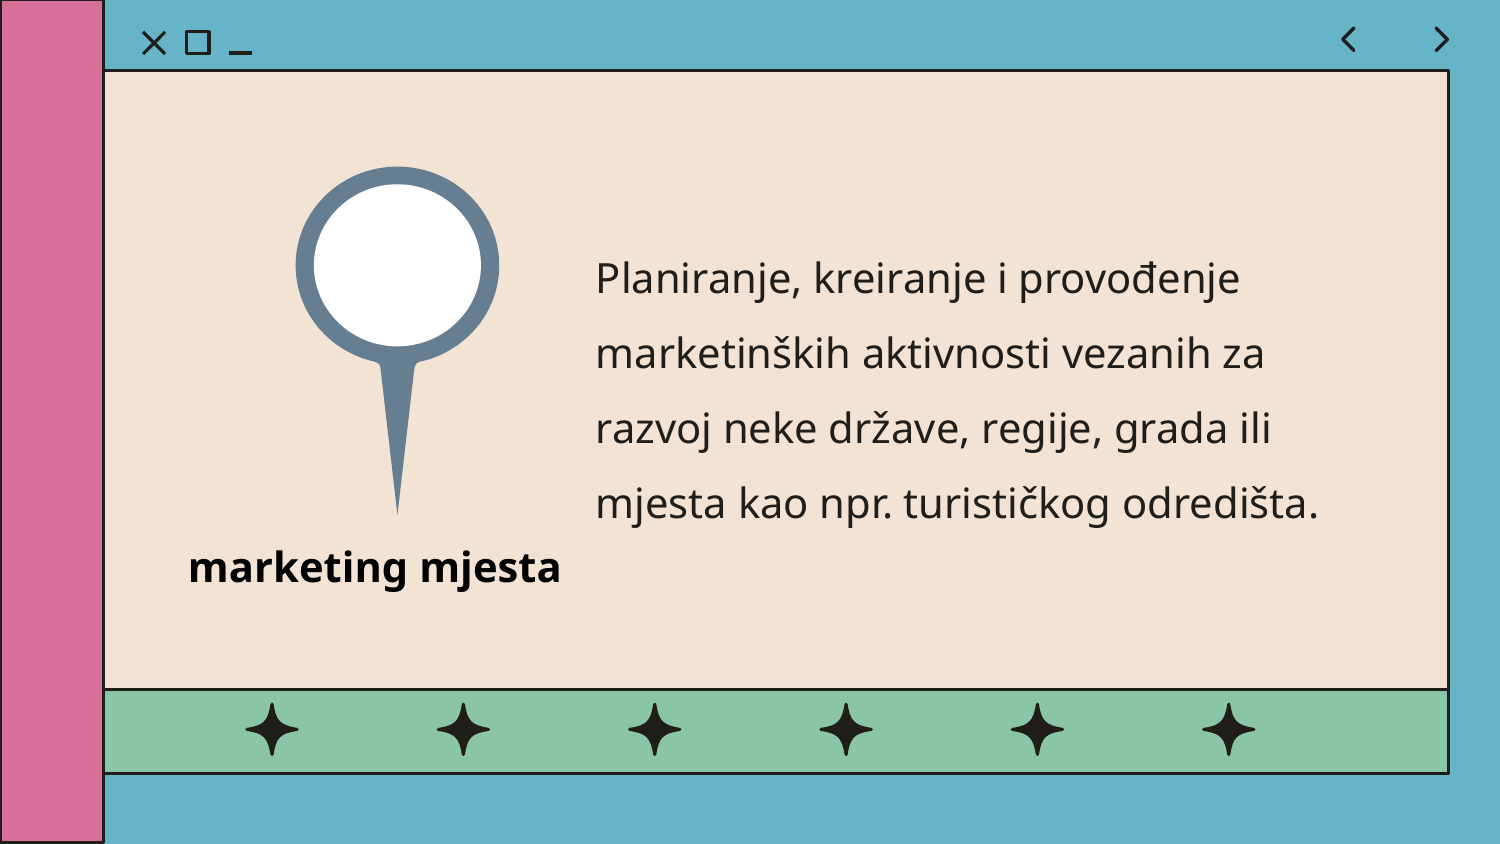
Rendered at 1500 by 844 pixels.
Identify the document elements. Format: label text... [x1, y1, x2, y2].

subtitle Planiranje, kreiranje i provođenje marketinških aktivnosti vezanih za razvoj neke države, regije, grada ili mjesta kao npr. turističkog odredišta. [580, 270, 1386, 574]
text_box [295, 166, 500, 516]
text_box marketing mjesta [135, 533, 615, 598]
text_box [1435, 27, 1449, 52]
text_box [1342, 27, 1355, 52]
